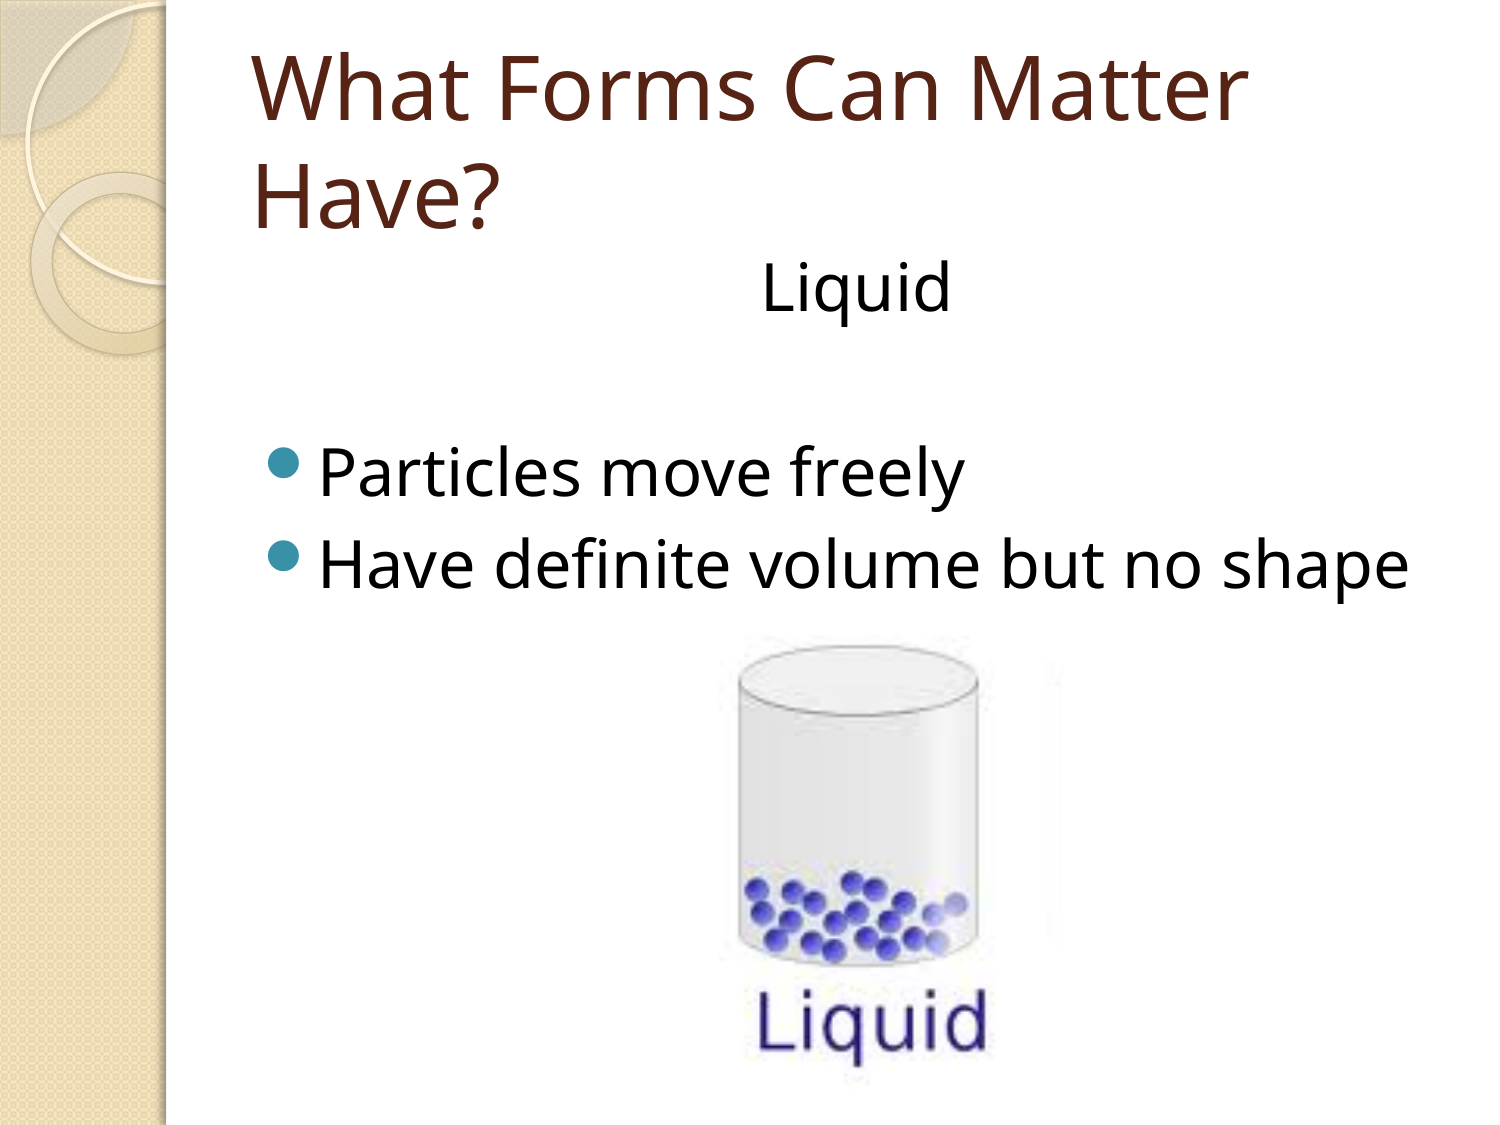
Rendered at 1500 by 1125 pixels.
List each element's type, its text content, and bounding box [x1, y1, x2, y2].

picture [712, 612, 1063, 1090]
list Liquid Particles move freely Have definite volume but no shape [235, 237, 1466, 663]
title What Forms Can Matter Have? [235, 45, 1466, 233]
